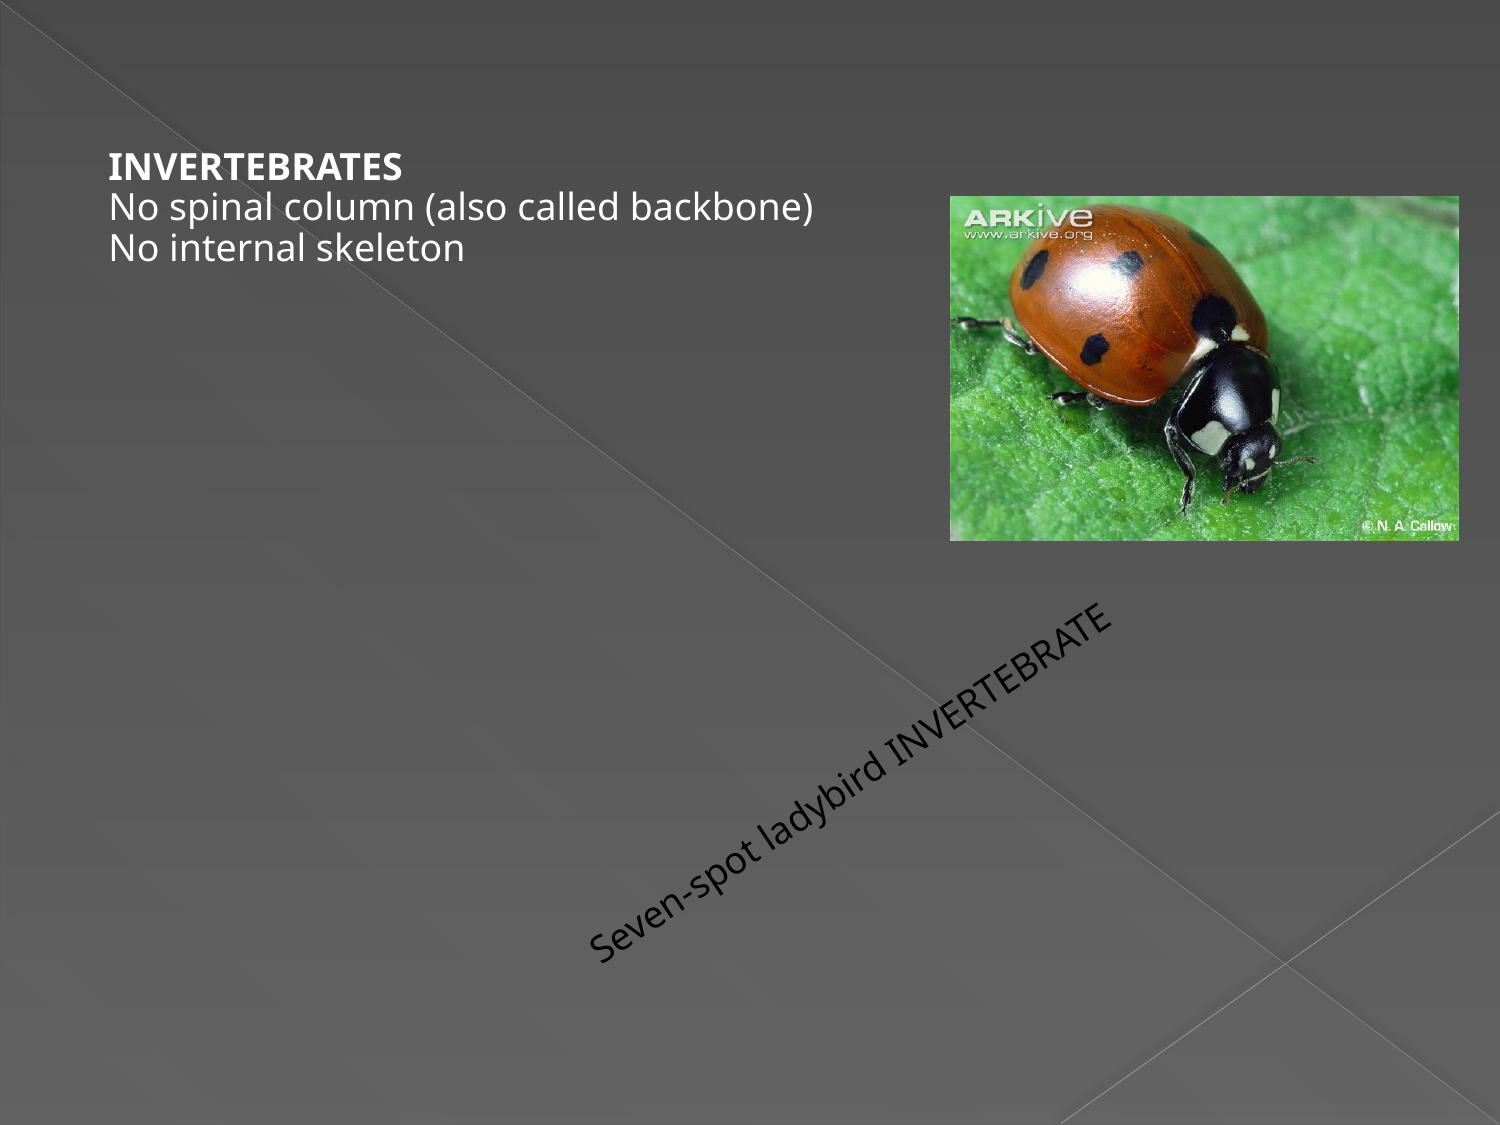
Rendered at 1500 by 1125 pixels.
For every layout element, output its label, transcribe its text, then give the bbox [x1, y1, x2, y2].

picture [950, 196, 1460, 541]
text_box Seven-spot ladybird INVERTEBRATE [564, 571, 1144, 986]
text_box INVERTEBRATES No spinal column (also called backbone) No internal skeleton [93, 140, 844, 277]
